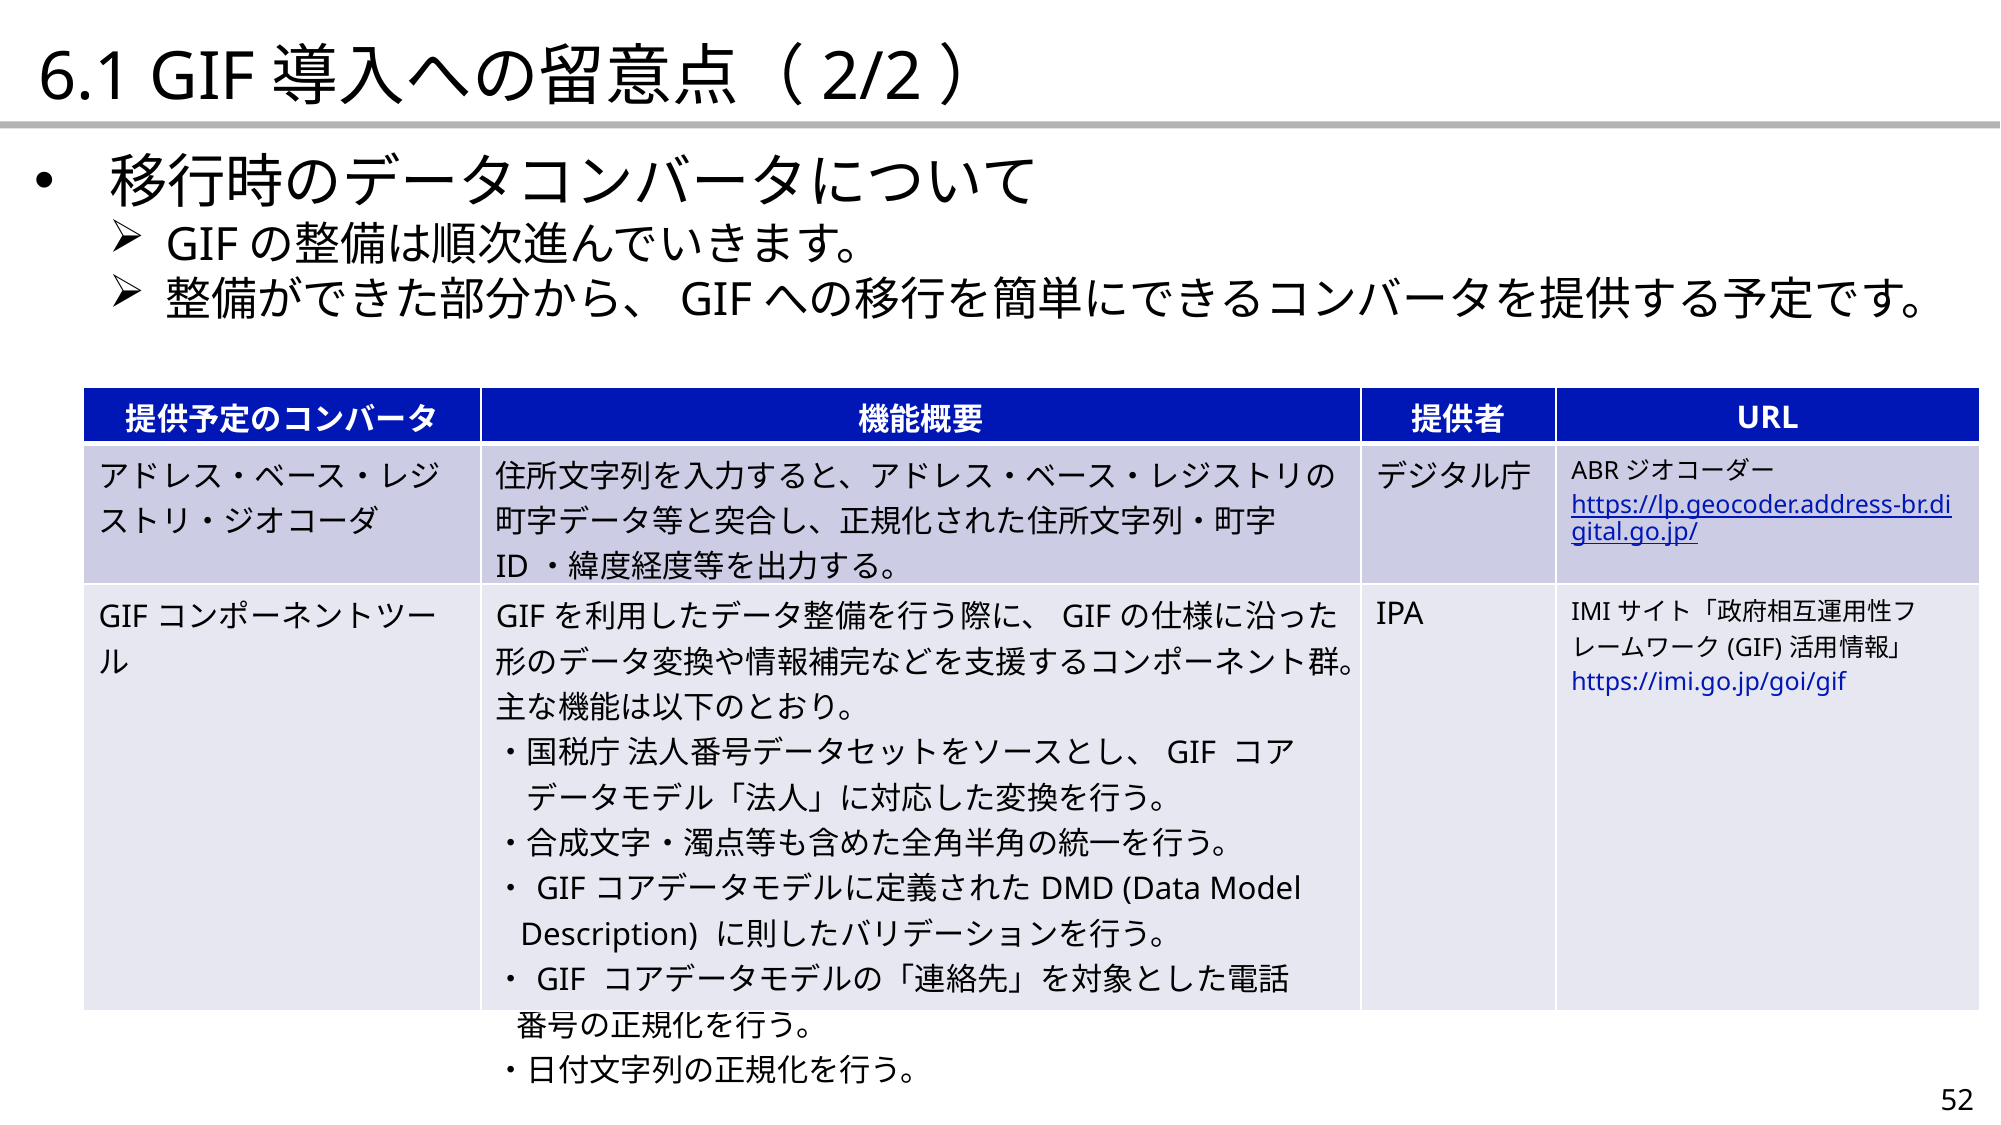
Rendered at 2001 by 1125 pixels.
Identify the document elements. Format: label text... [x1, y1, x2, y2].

table_cell デジタル庁 [1362, 446, 1555, 583]
table_cell IPA [1362, 585, 1555, 1010]
slide_number 52 [1881, 1073, 1989, 1124]
text_box 6.1 GIF導入への留意点（2/2） [23, 34, 1910, 121]
table_header 提供予定のコンバータ [84, 388, 480, 441]
text_box 移行時のデータコンバータについて GIFの整備は順次進んでいきます。 整備ができた部分から、GIFへの移行を簡単にできるコンバータを提供する予定です。 [19, 137, 1957, 332]
table_header URL [1557, 388, 1979, 441]
table_cell アドレス・ベース・レジストリ・ジオコーダ [84, 446, 480, 583]
table_header 提供者 [1362, 388, 1555, 441]
table_cell 住所文字列を入力すると、アドレス・ベース・レジストリの町字データ等と突合し、正規化された住所文字列・町字ID・緯度経度等を出力する。 [482, 446, 1360, 583]
table_cell GIFコンポーネントツール [84, 585, 480, 1010]
table_cell ABRジオコーダー https://lp.geocoder.address-br.digital.go.jp/ [1557, 446, 1979, 583]
table_header 機能概要 [482, 388, 1360, 441]
table_cell GIFを利用したデータ整備を行う際に、GIFの仕様に沿った形のデータ変換や情報補完などを支援するコンポーネント群。主な機能は以下のとおり。 ・国税庁 法人番号データセットをソースとし、GIF コア データモデル「法人」に対応した変換を行う。 ・合成文字・濁点等も含めた全角半角の統一を行う。 ・GIFコアデータモデルに定義されたDMD (Data Model Description) に則したバリデーションを行う。 ・GIF コアデータモデルの「連絡先」を対象とした電話 番号の正規化を行う。 ・日付文字列の正規化を行う。 [482, 585, 1360, 1010]
table_cell IMIサイト「政府相互運用性フレームワーク(GIF)活用情報」 https://imi.go.jp/goi/gif [1557, 585, 1979, 1010]
